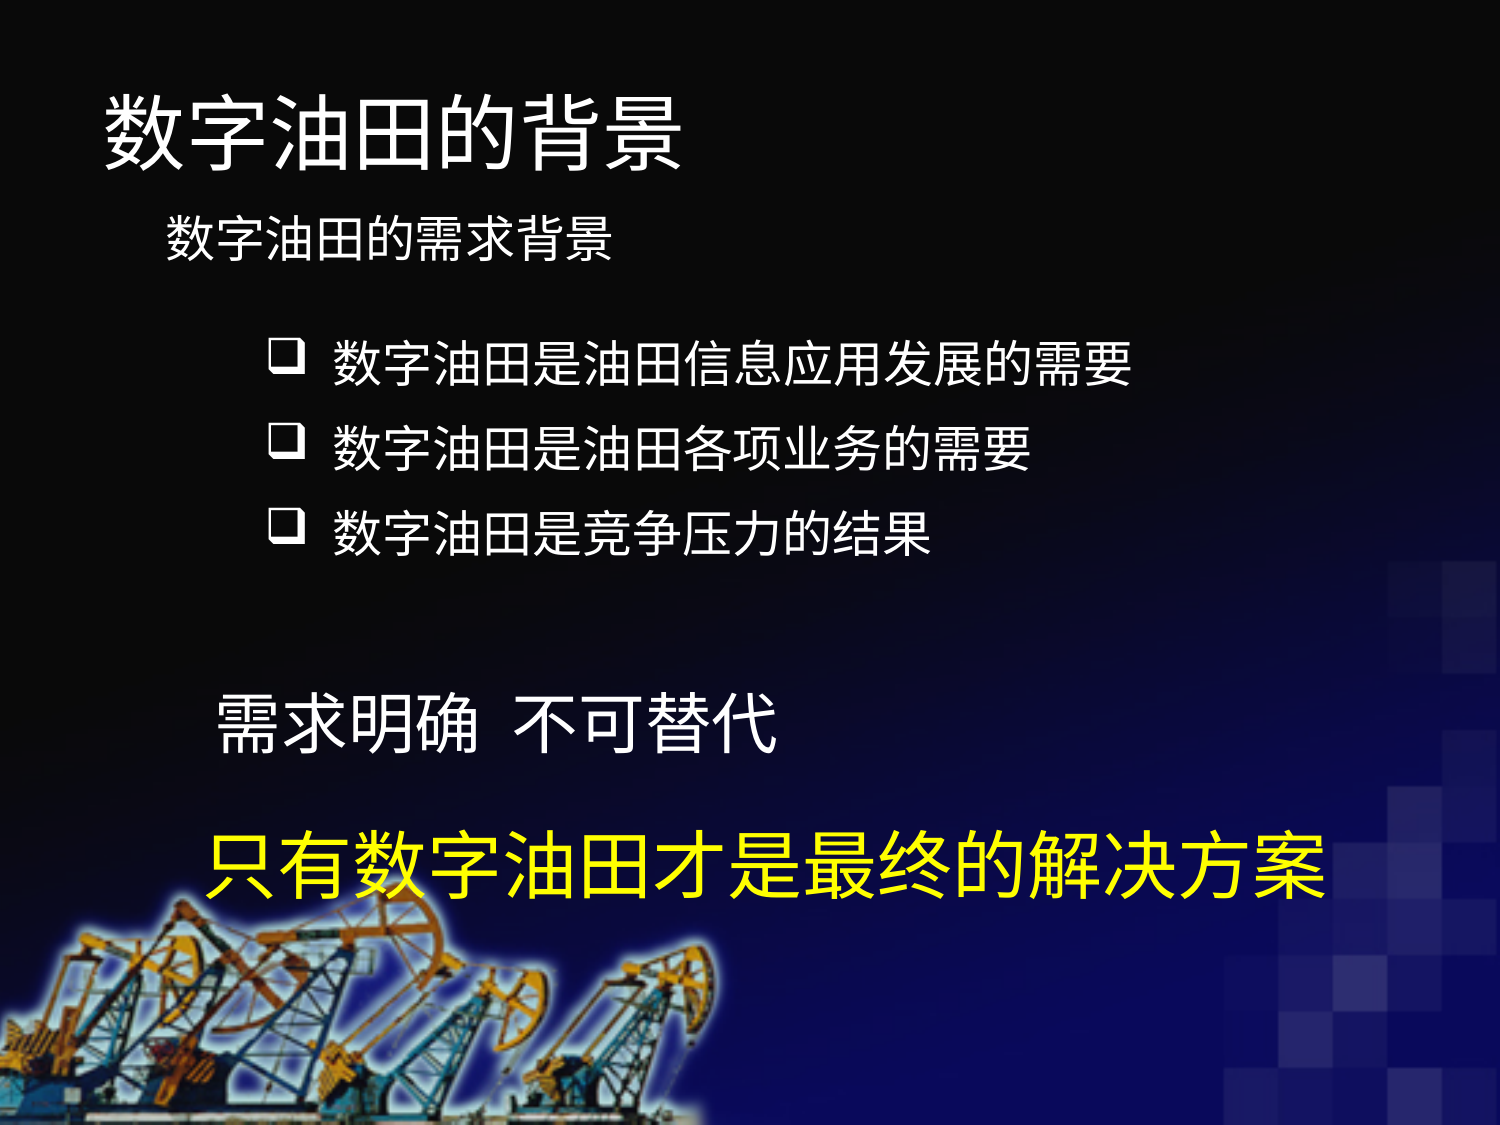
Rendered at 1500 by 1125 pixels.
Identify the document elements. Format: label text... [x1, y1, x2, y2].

text_box 只有数字油田才是最终的解决方案 [187, 811, 1343, 917]
picture [0, 0, 1500, 1125]
text_box 数字油田是油田信息应用发展的需要 数字油田是油田各项业务的需要 数字油田是竞争压力的结果 [249, 324, 1313, 570]
text_box 需求明确 不可替代 [200, 674, 913, 770]
text_box 数字油田的需求背景 [150, 199, 630, 275]
text_box 数字油田的背景 [87, 73, 701, 189]
